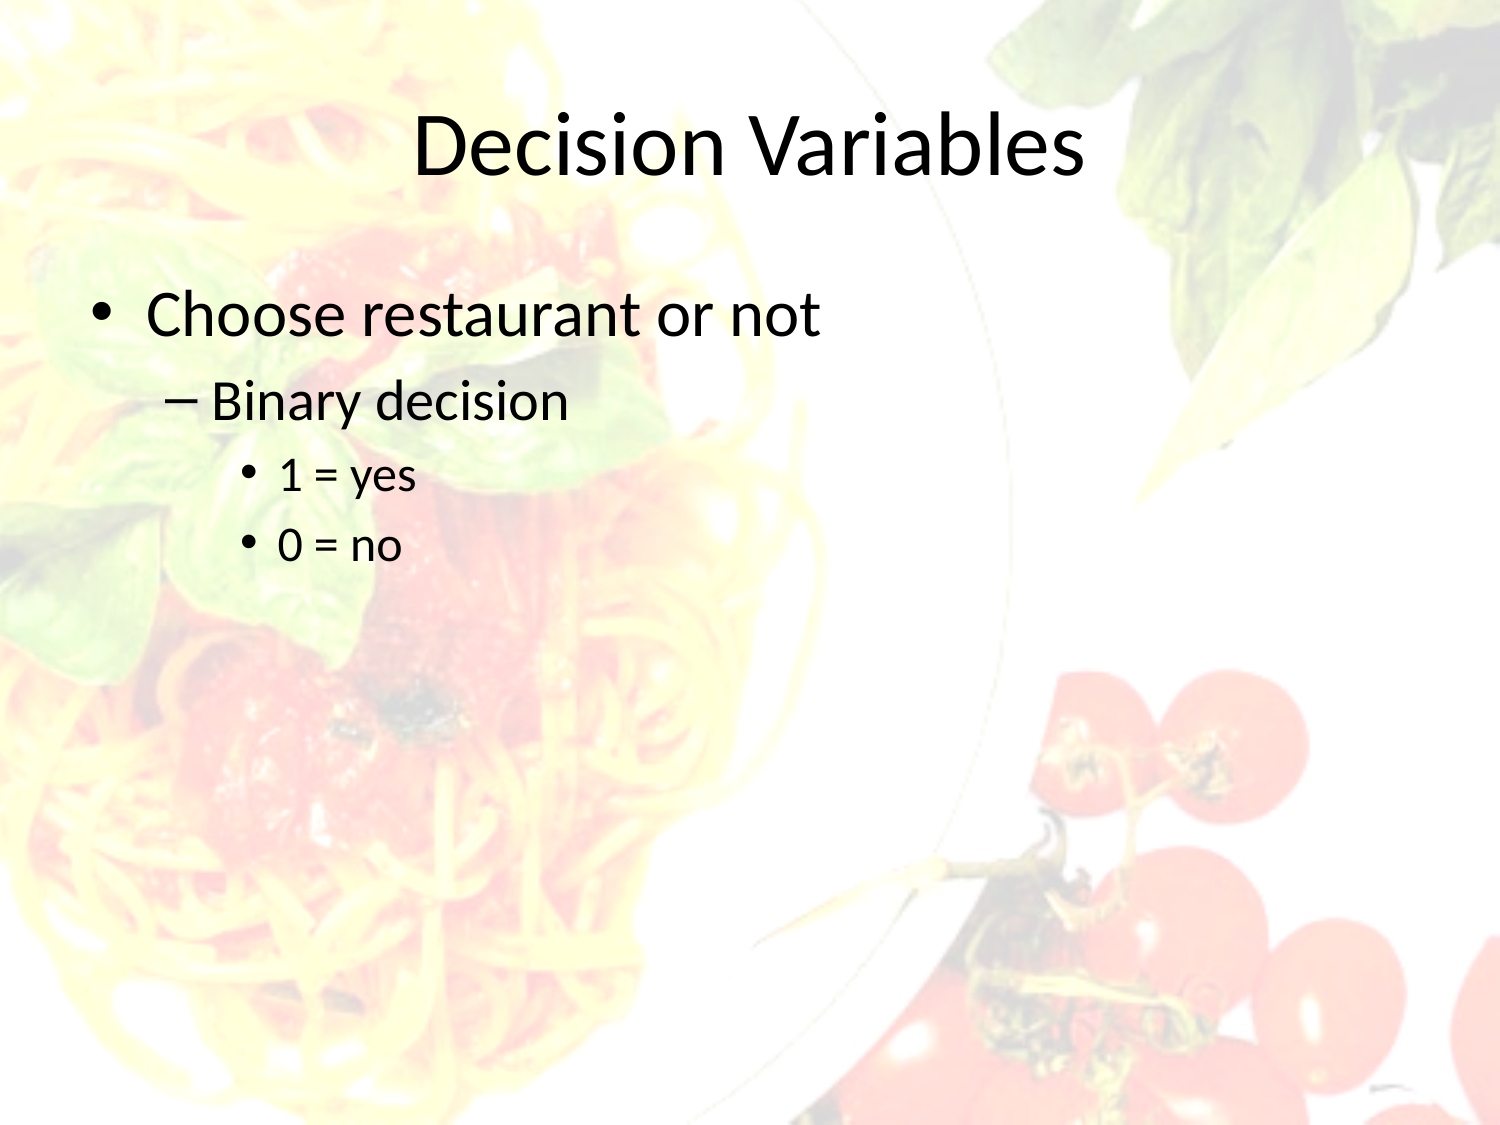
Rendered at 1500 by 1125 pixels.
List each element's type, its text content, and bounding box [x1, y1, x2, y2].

title Decision Variables [75, 45, 1425, 233]
list Choose restaurant or not Binary decision 1 = yes 0 = no [75, 262, 1425, 1005]
